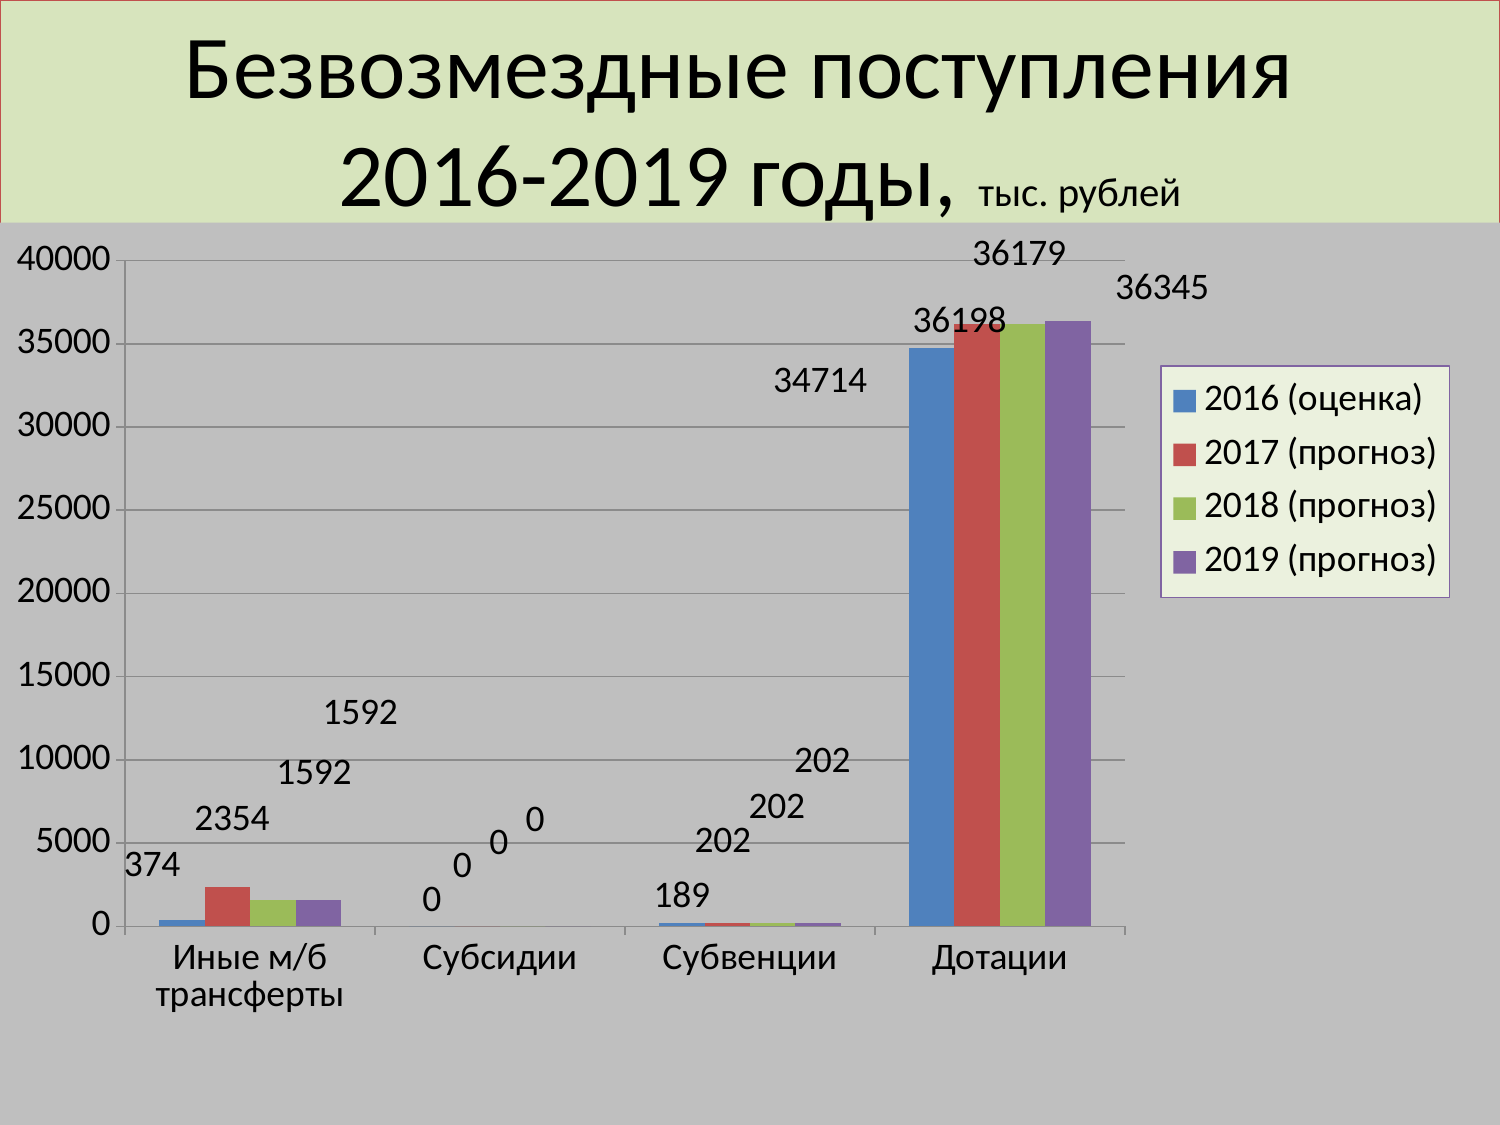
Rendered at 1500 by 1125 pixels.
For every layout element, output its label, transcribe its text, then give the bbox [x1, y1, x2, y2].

title Безвозмездные поступления 2016-2019 годы, тыс. рублей [0, 0, 1500, 222]
chart [0, 222, 1500, 1125]
